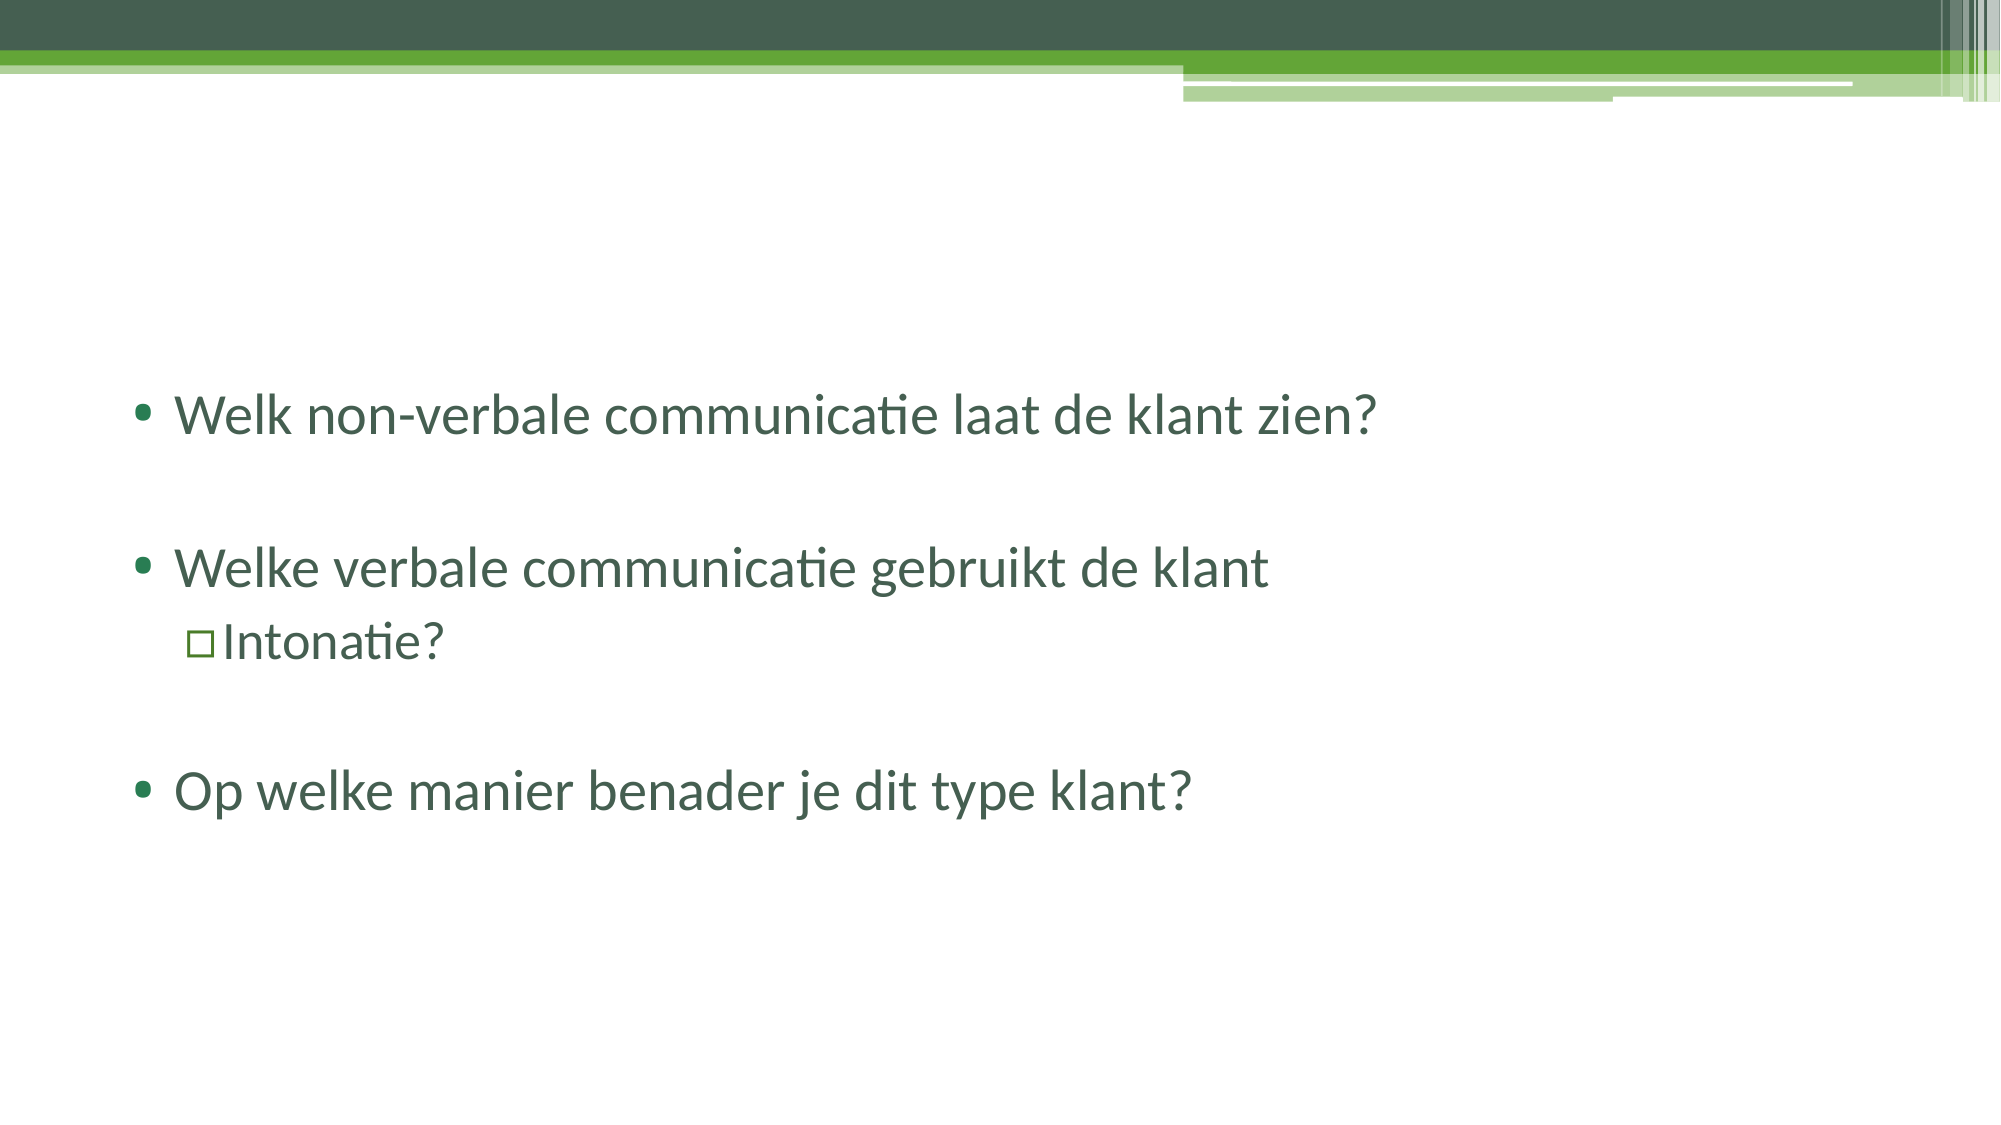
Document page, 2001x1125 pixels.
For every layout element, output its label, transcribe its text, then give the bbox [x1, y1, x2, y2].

list Welk non-verbale communicatie laat de klant zien? Welke verbale communicatie gebruikt de klant Intonatie? Op welke manier benader je dit type klant? [99, 368, 1900, 1079]
